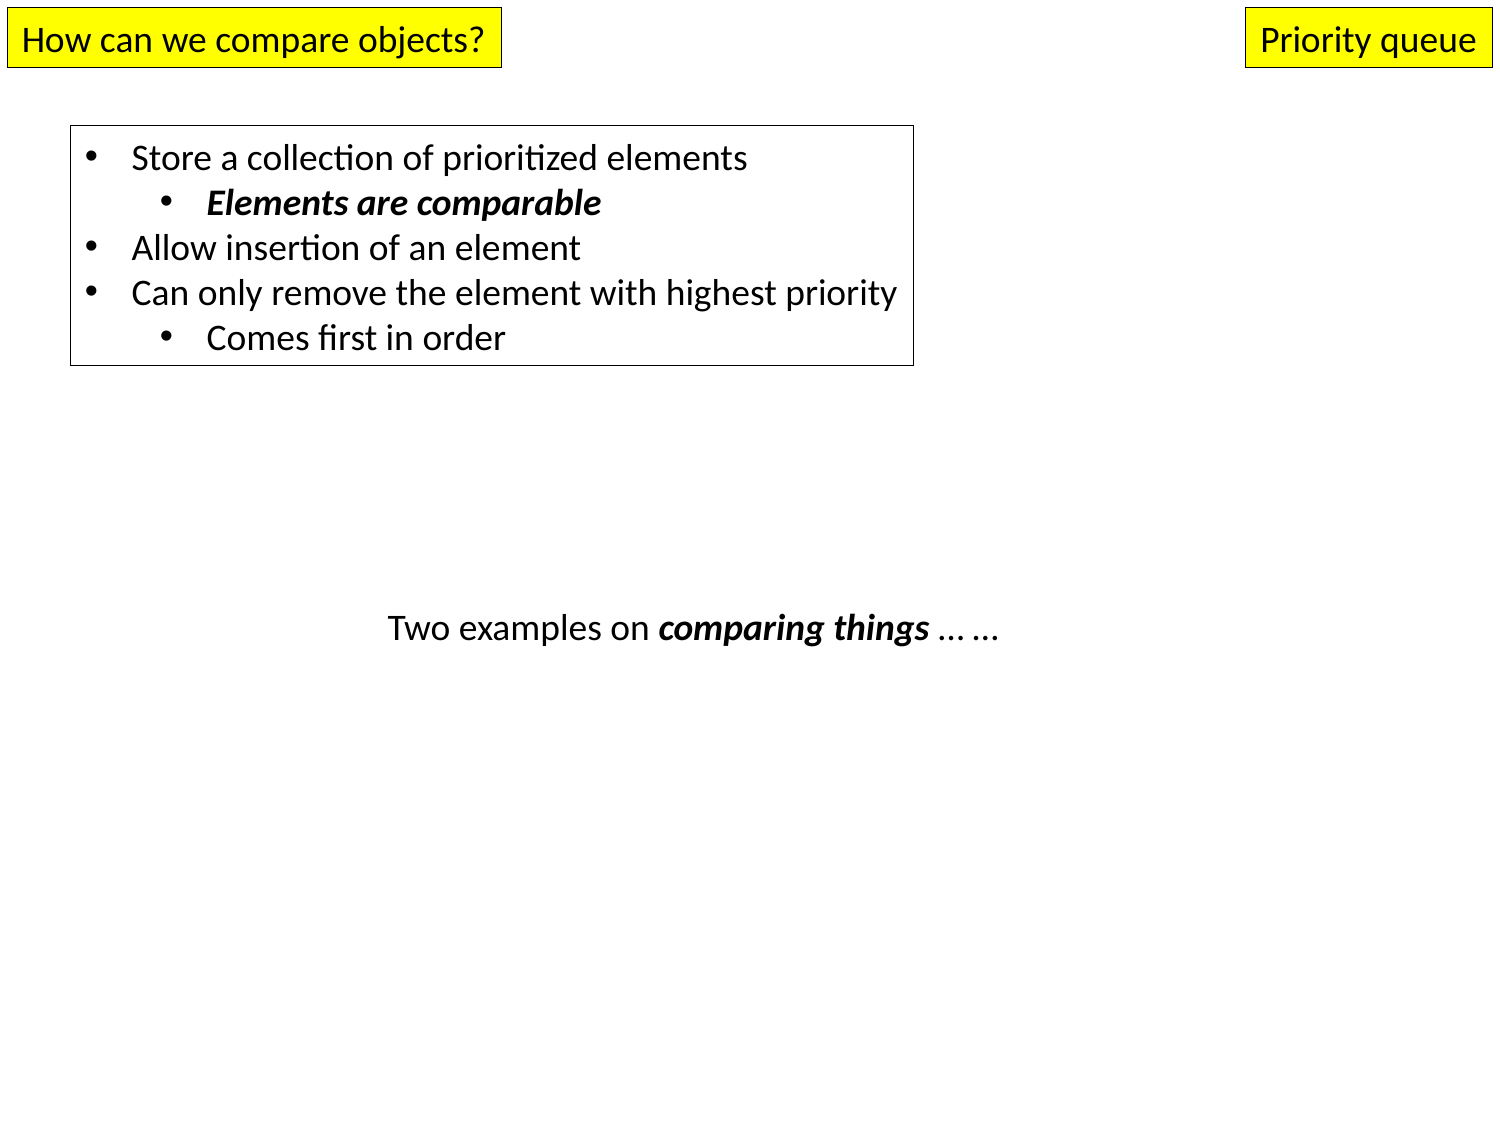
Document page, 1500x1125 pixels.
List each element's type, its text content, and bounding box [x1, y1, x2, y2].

text_box How can we compare objects? [7, 7, 502, 68]
text_box Two examples on comparing things … … [372, 595, 1014, 656]
text_box Priority queue [1245, 7, 1493, 68]
text_box Store a collection of prioritized elements Elements are comparable Allow insertion of an element Can only remove the element with highest priority Comes first in order [70, 125, 914, 366]
